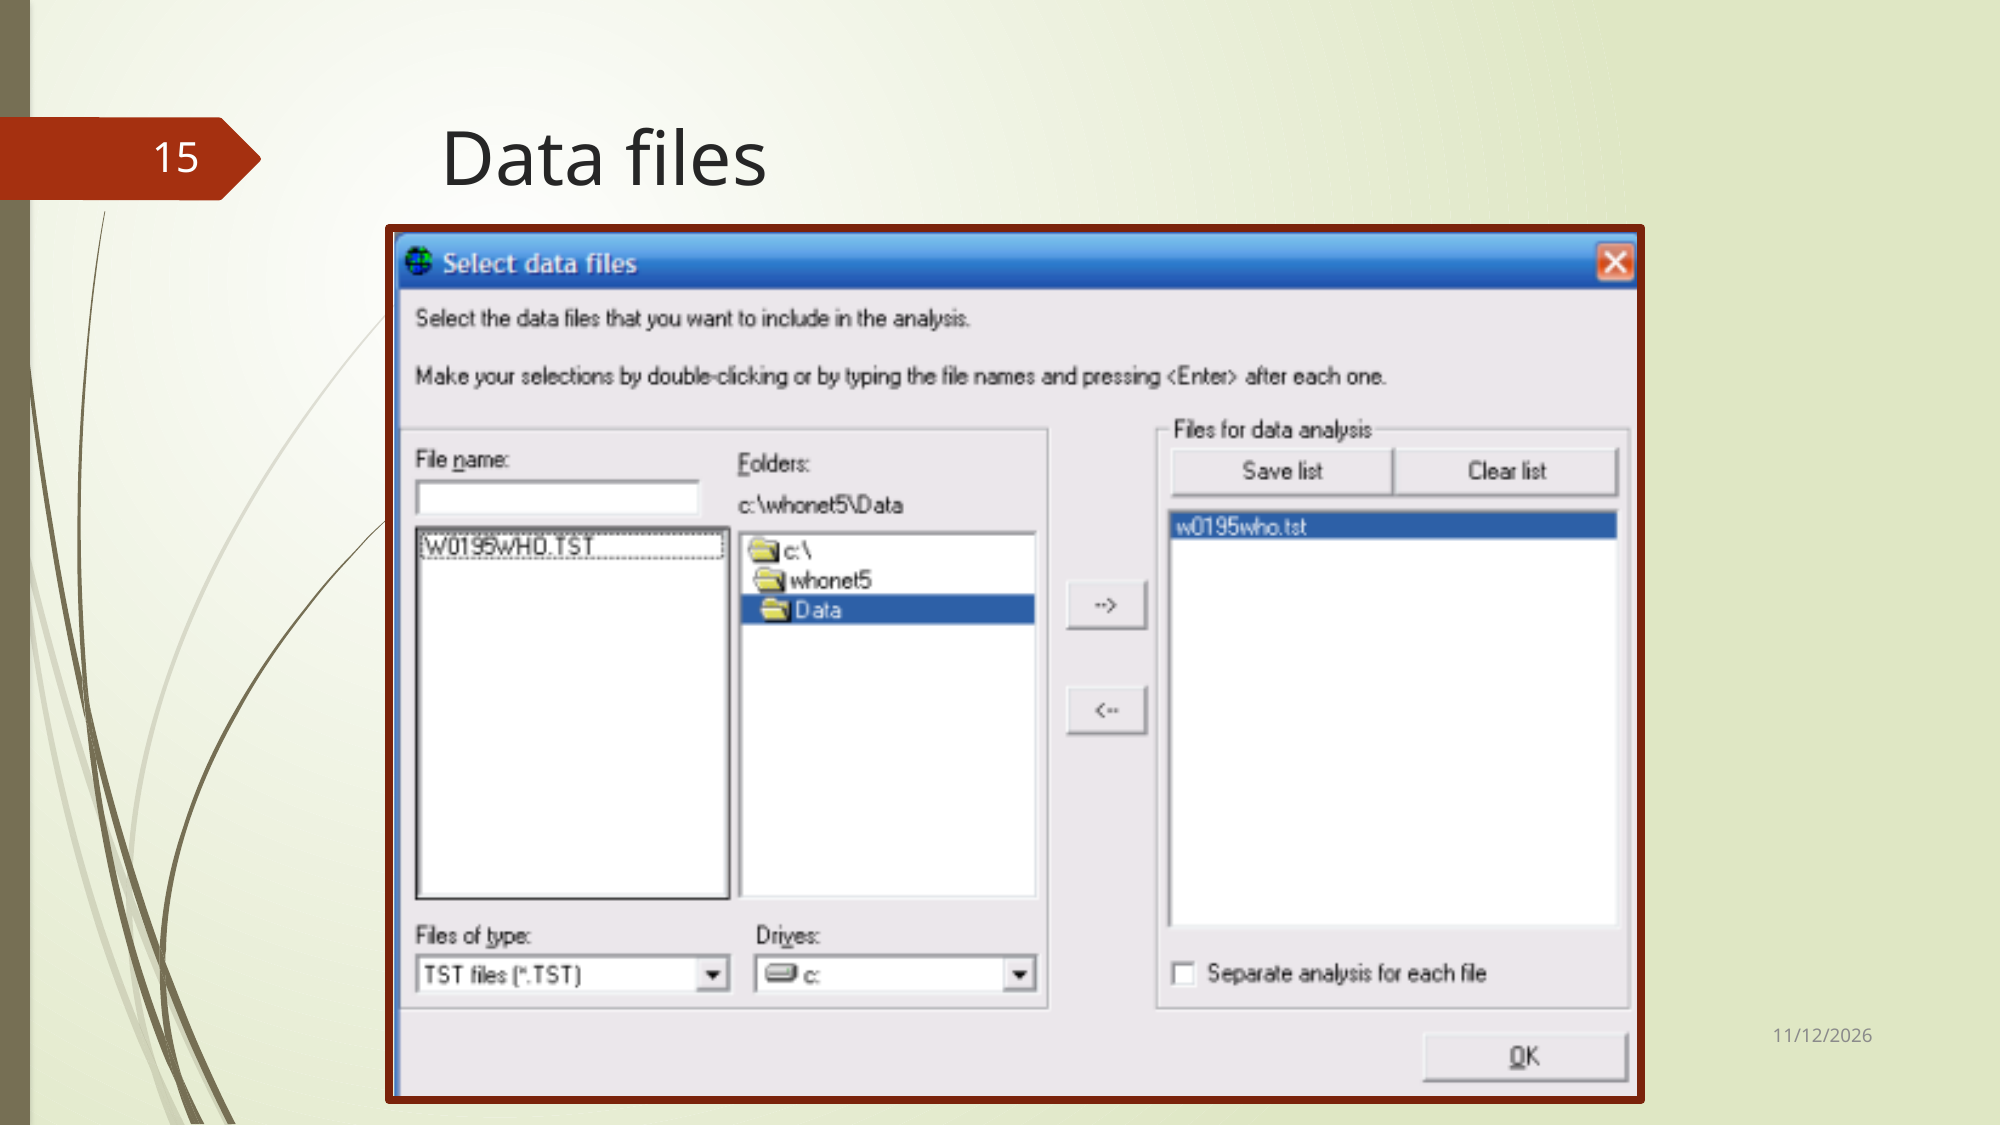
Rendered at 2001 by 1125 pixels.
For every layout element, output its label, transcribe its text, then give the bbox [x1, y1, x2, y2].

title Data files [425, 102, 1888, 313]
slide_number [1699, 1005, 1888, 1067]
text_box [388, 227, 1642, 1101]
slide_number 15 [87, 129, 216, 190]
picture [393, 232, 1643, 1101]
